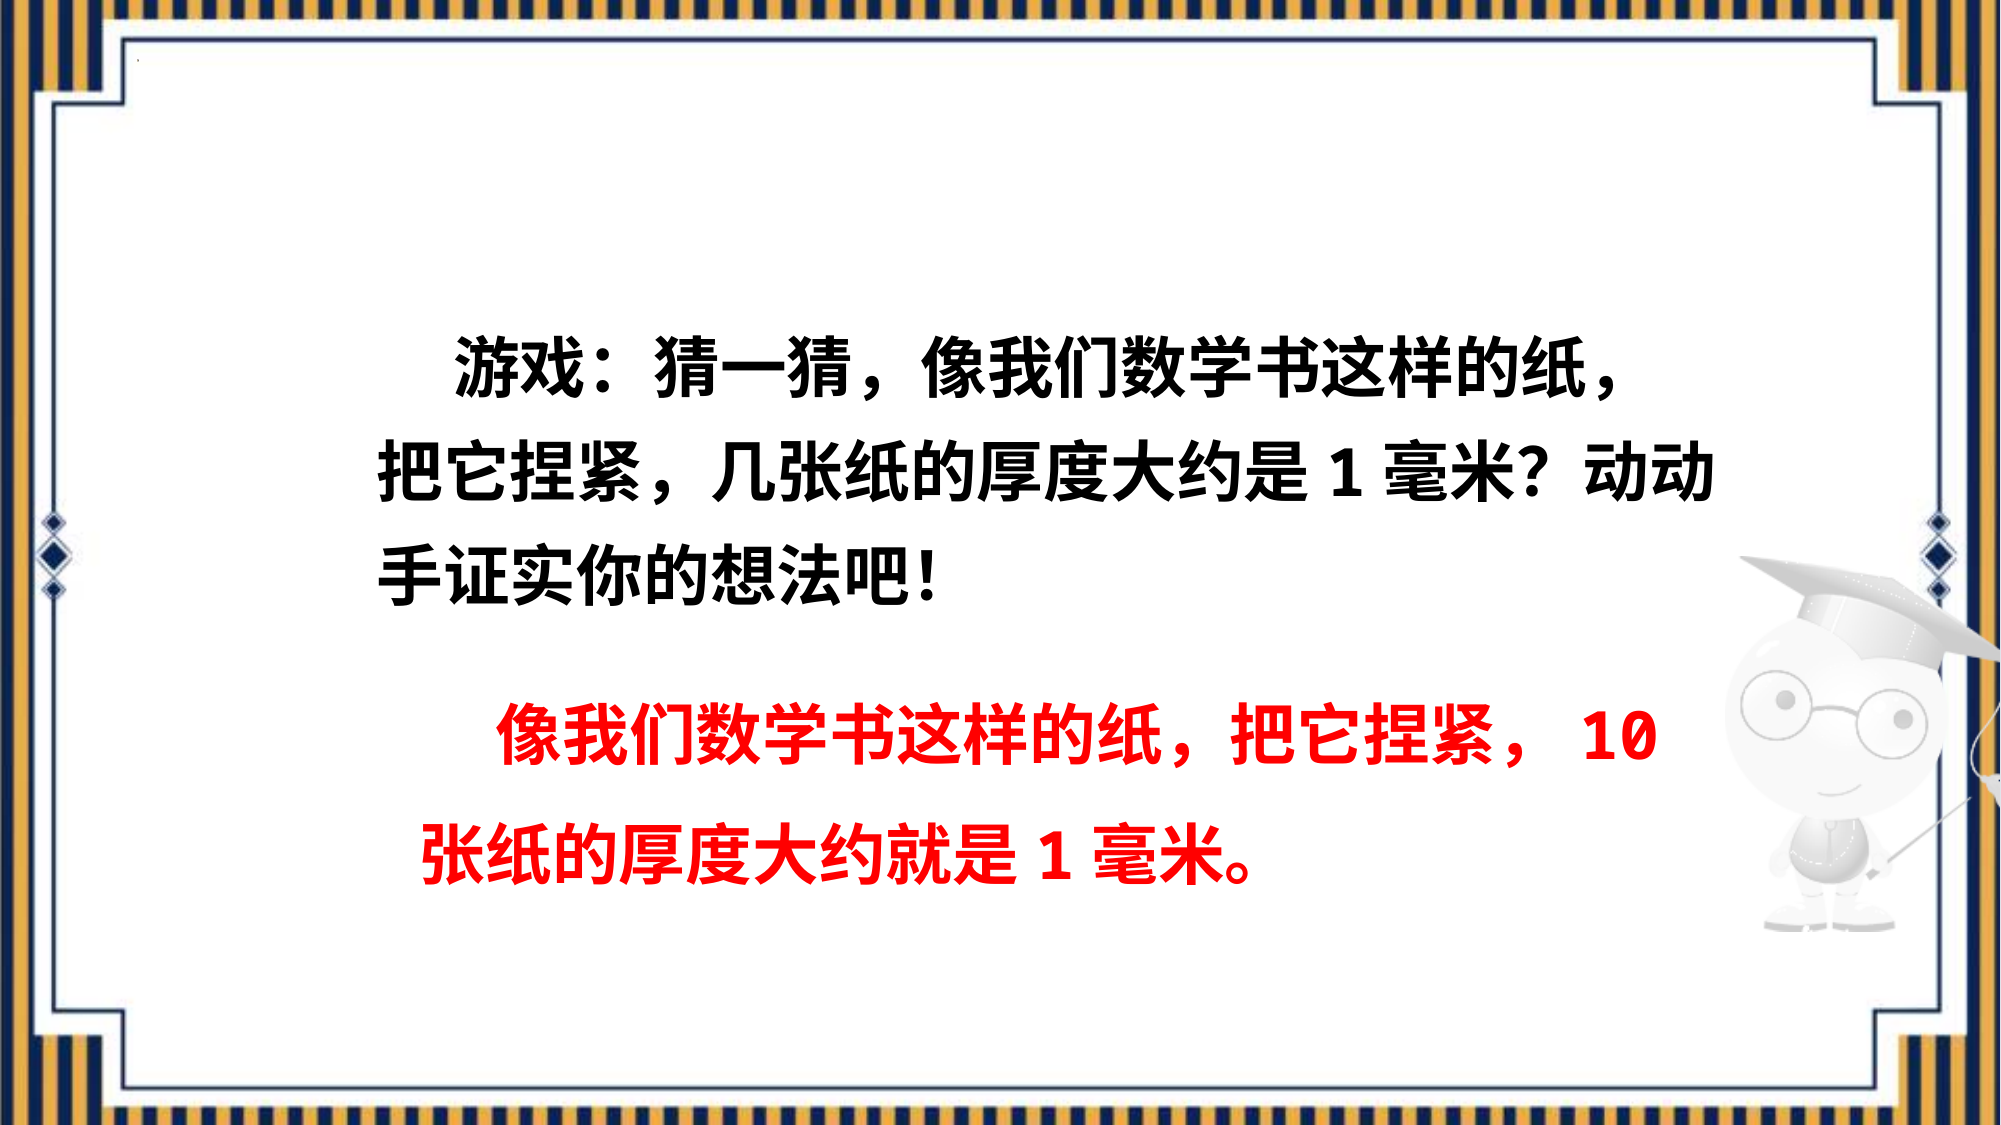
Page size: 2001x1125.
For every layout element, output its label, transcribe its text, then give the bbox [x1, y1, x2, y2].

text_box 像我们数学书这样的纸，把它捏紧，10张纸的厚度大约就是1毫米。 [404, 646, 1677, 901]
text_box 游戏：猜一猜，像我们数学书这样的纸， 把它捏紧，几张纸的厚度大约是1毫米？动动 手证实你的想法吧！ [361, 294, 1732, 621]
picture [0, 0, 2001, 1125]
